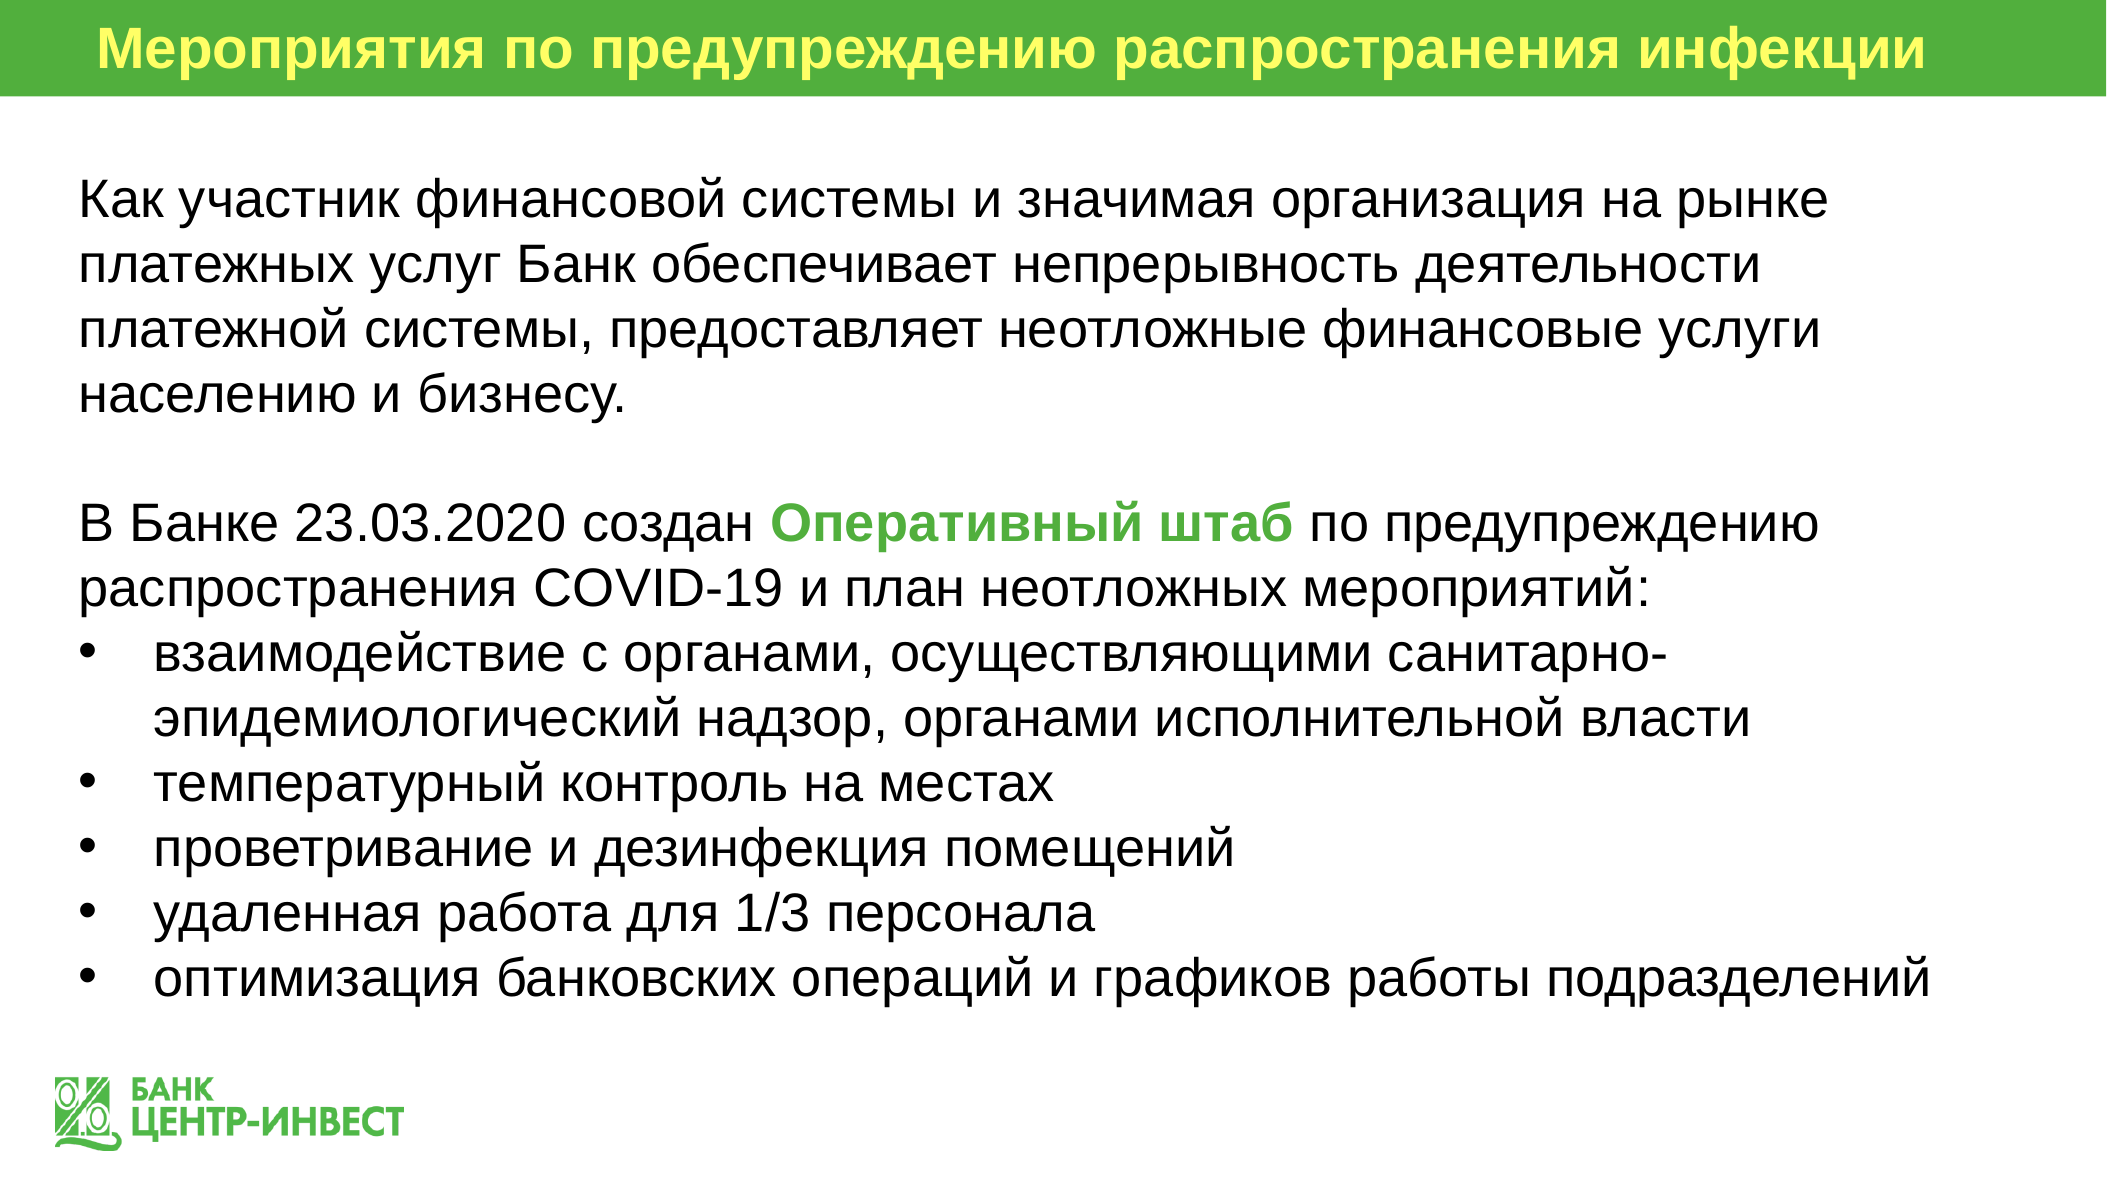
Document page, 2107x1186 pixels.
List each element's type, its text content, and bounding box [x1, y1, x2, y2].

picture [54, 1076, 404, 1151]
title Мероприятия по предупреждению распространения инфекции [96, 0, 1993, 98]
text_box Как участник финансовой системы и значимая организация на рынке платежных услуг Банк обеспечивает непрерывность деятельности платежной системы, предоставляет неотложные финансовые услуги населению и бизнесу. В Банке 23.03.2020 создан Оперативный штаб по предупреждению распространения COVID-19 и план неотложных мероприятий: взаимодействие с органами, осуществляющими санитарно-эпидемиологический надзор, органами исполнительной власти температурный контроль на местах проветривание и дезинфекция помещений удаленная работа для 1/3 персонала оптимизация банковских операций и графиков работы подразделений [63, 155, 2025, 1186]
